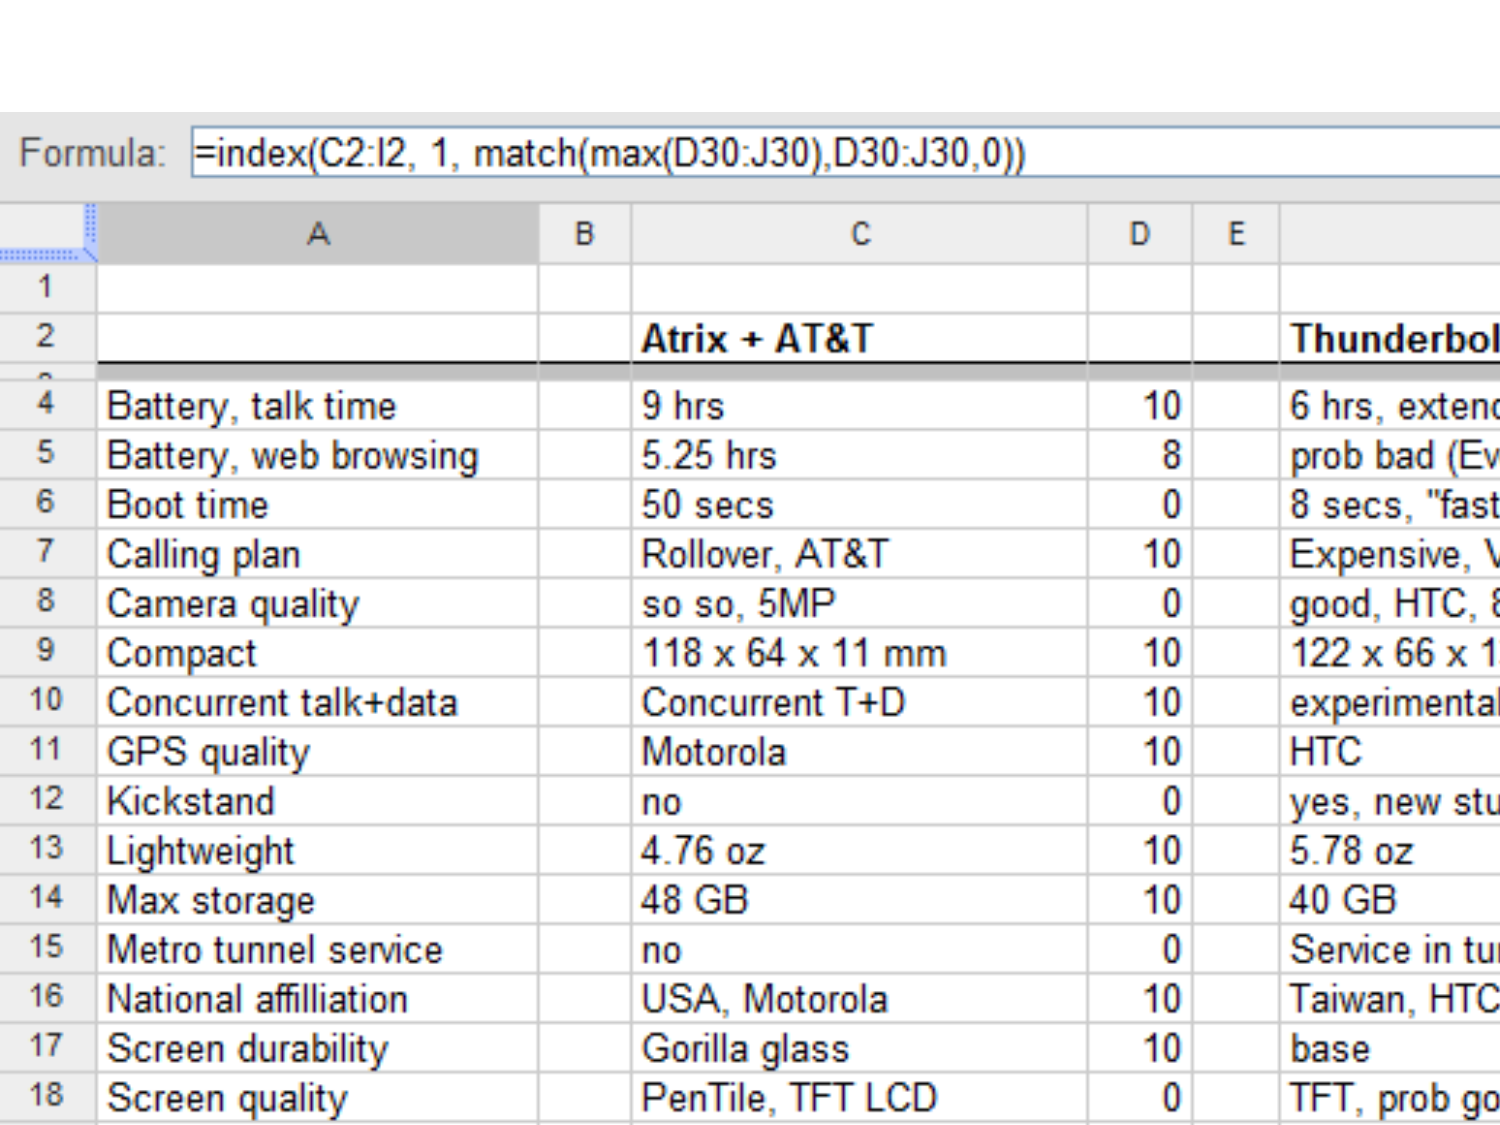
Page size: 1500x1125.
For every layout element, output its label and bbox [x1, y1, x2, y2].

picture [0, 112, 1500, 1125]
text_box [0, 0, 1500, 112]
